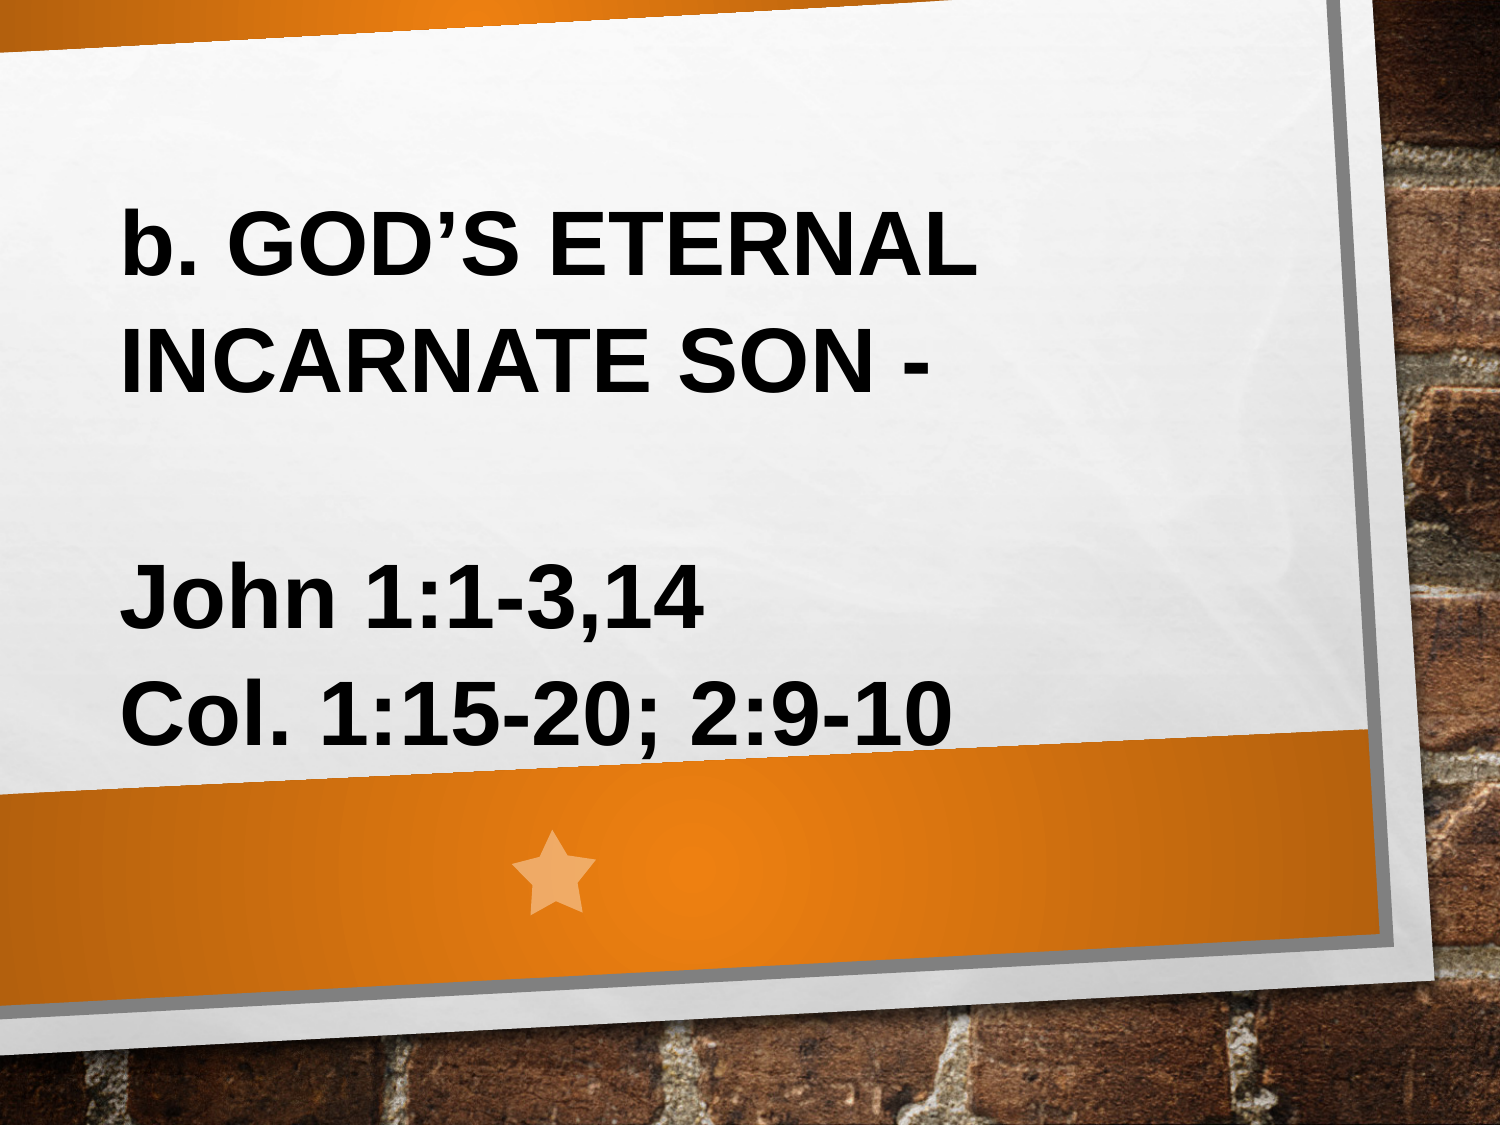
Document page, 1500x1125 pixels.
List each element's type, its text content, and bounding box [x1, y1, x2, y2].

picture [0, 0, 1500, 1125]
text_box b. GOD’S ETERNAL INCARNATE SON - John 1:1-3,14 Col. 1:15-20; 2:9-10 [104, 168, 1235, 772]
